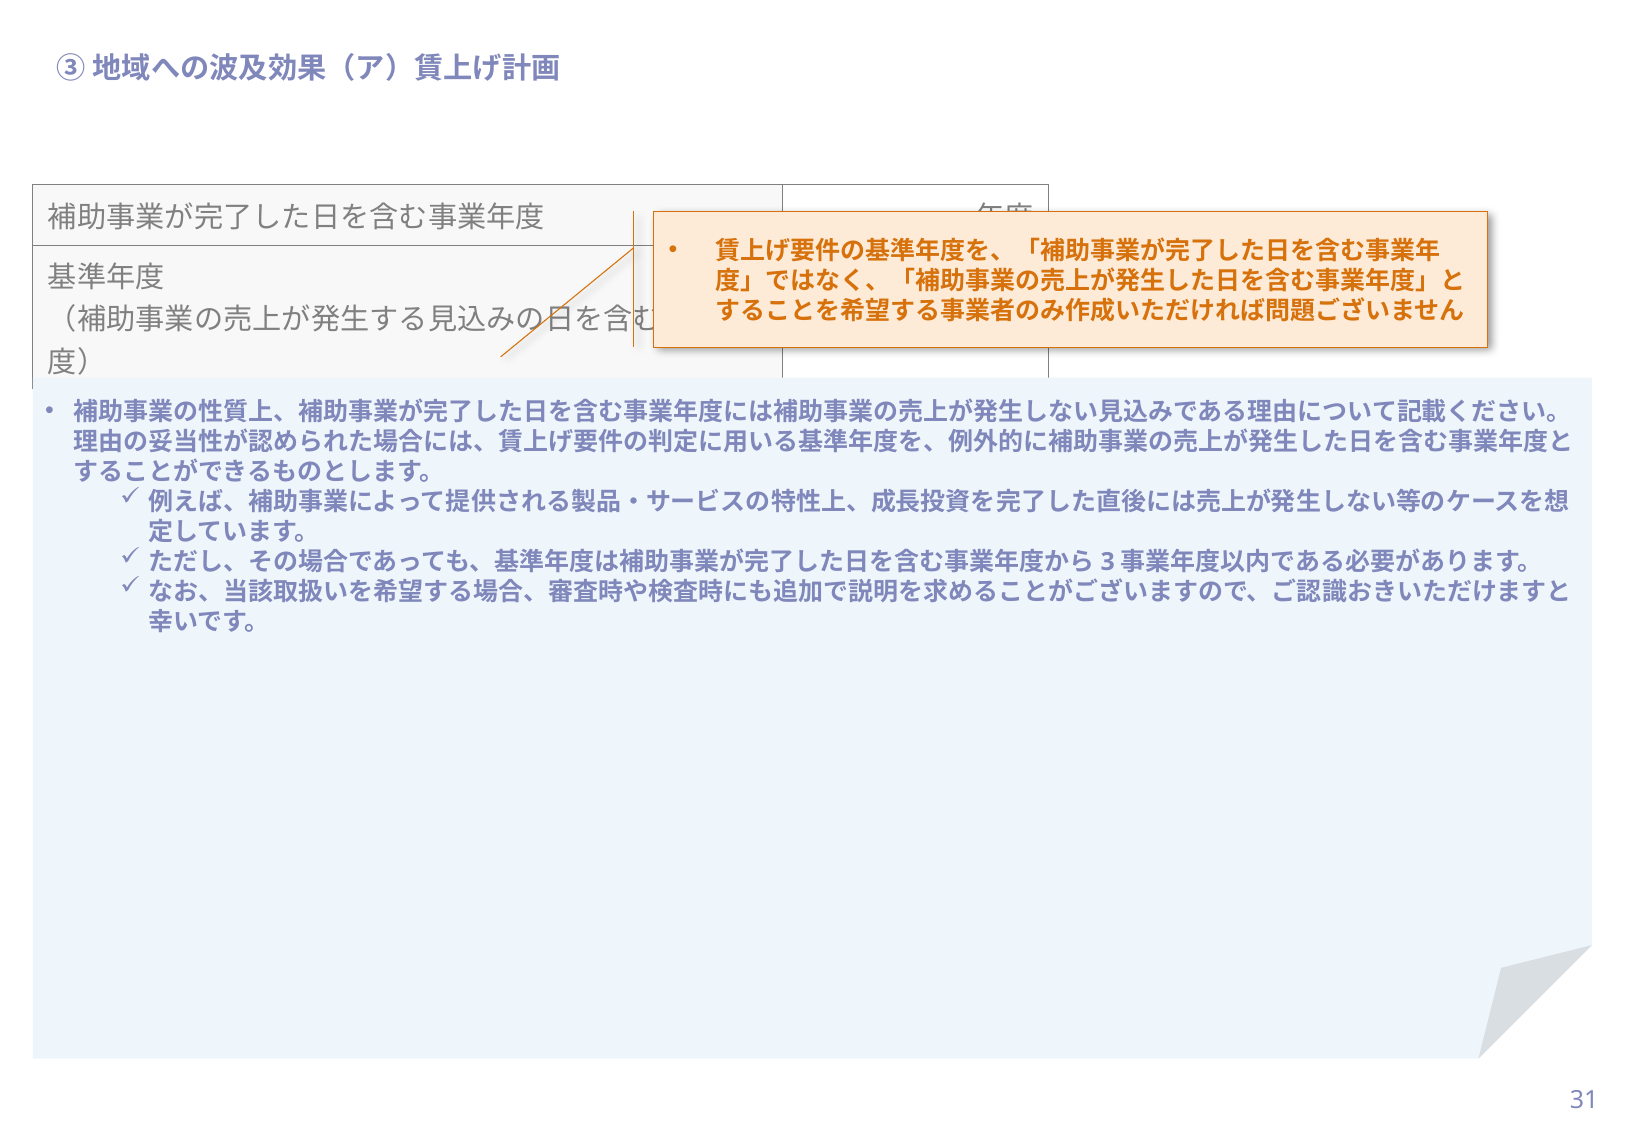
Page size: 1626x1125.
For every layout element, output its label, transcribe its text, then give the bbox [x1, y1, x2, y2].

text_box 賃上げ要件の基準年度を、「補助事業が完了した日を含む事業年度」ではなく、「補助事業の売上が発生した日を含む事業年度」とすることを希望する事業者のみ作成いただければ問題ございません [653, 211, 1488, 348]
text_box [0, 0, 1625, 1125]
